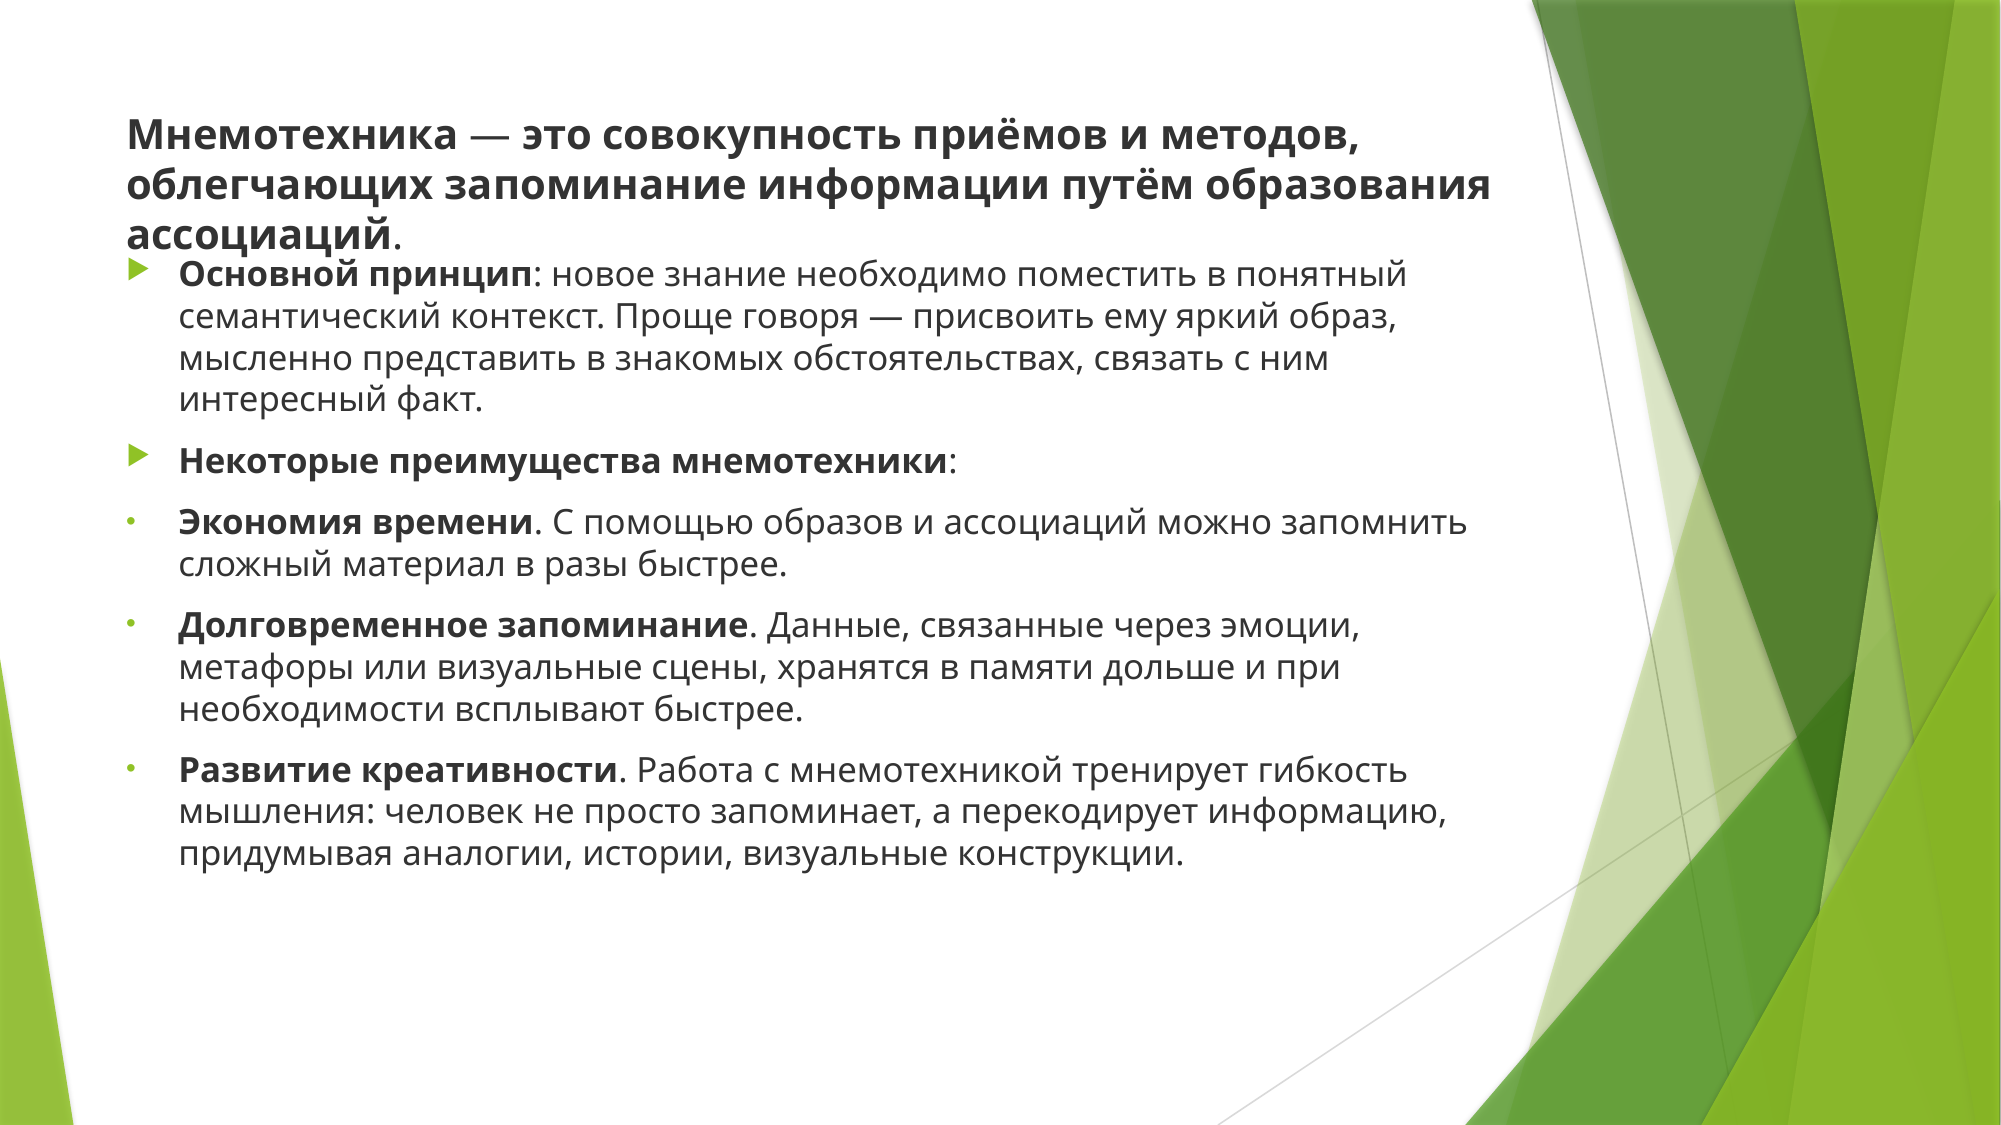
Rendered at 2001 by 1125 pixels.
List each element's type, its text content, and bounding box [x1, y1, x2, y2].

title Мнемотехника — это совокупность приёмов и методов, облегчающих запоминание информации путём образования ассоциаций. [111, 99, 1522, 244]
list Основной принцип: новое знание необходимо поместить в понятный семантический контекст. Проще говоря — присвоить ему яркий образ, мысленно представить в знакомых обстоятельствах, связать с ним интересный факт. Некоторые преимущества мнемотехники: Экономия времени. С помощью образов и ассоциаций можно запомнить сложный материал в разы быстрее. Долговременное запоминание. Данные, связанные через эмоции, метафоры или визуальные сцены, хранятся в памяти дольше и при необходимости всплывают быстрее. Развитие креативности. Работа с мнемотехникой тренирует гибкость мышления: человек не просто запоминает, а перекодирует информацию, придумывая аналогии, истории, визуальные конструкции. [111, 244, 1522, 881]
